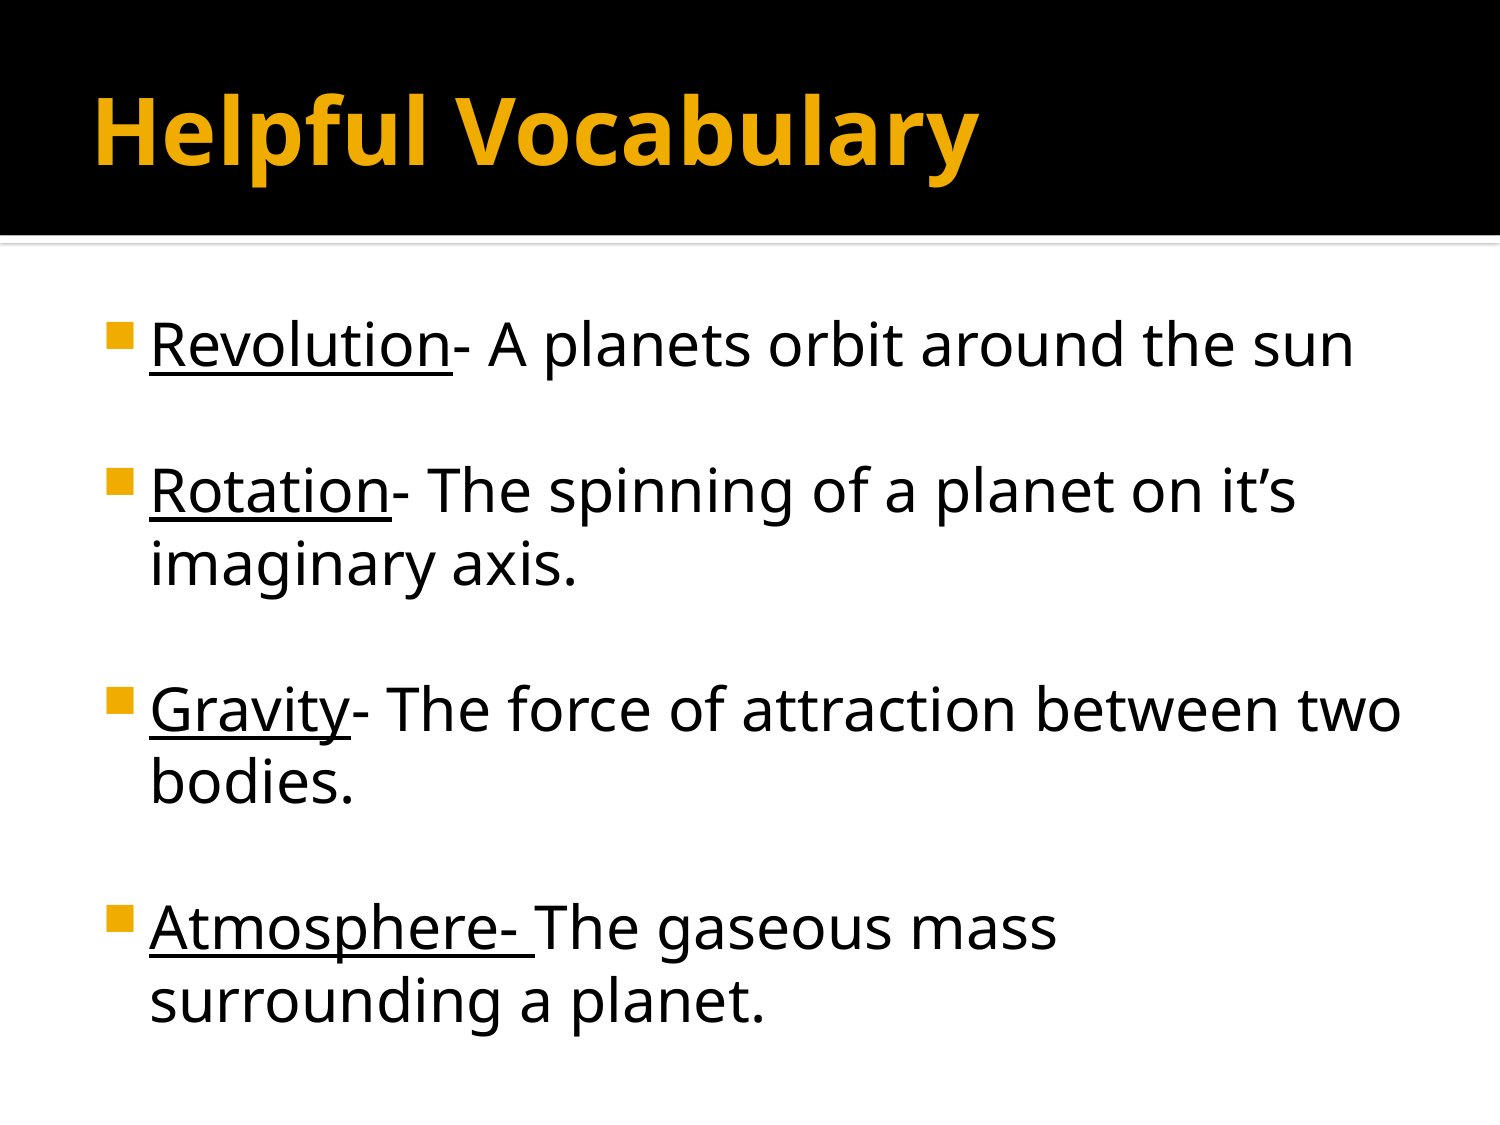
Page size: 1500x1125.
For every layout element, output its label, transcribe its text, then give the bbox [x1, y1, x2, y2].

list Revolution- A planets orbit around the sun Rotation- The spinning of a planet on it’s imaginary axis. Gravity- The force of attraction between two bodies. Atmosphere- The gaseous mass surrounding a planet. [75, 291, 1425, 1050]
title Helpful Vocabulary [75, 25, 1425, 231]
